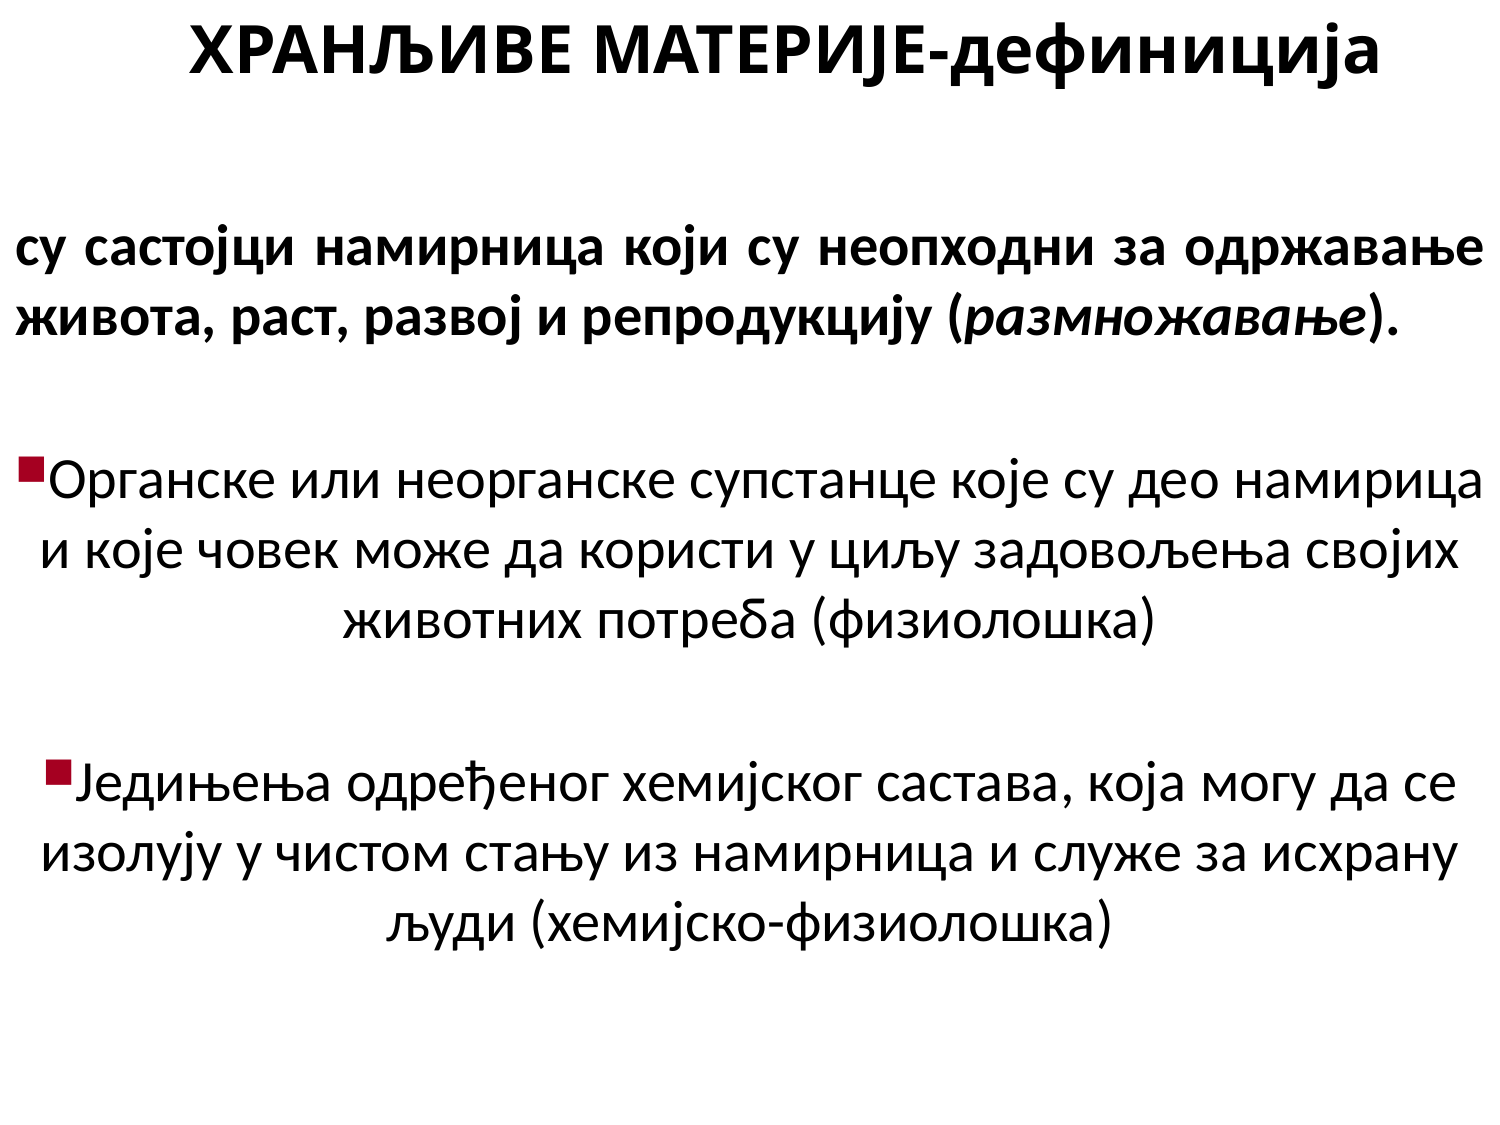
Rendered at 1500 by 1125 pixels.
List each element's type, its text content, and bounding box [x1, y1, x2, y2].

text_box ХРАНЉИВЕ МАТЕРИЈЕ-дефиниција [125, 0, 1448, 95]
subtitle су састојци намирница који су неопходни за одржавање живота, раст, развој и репродукцију (размножавање). Органске или неорганске супстанце које су део намирица и које човек може да користи у циљу задовољења својих животних потреба (физиолошка) Једињења одређеног хемијског састава, која могу да се изолују у чистом стању из намирница и служе за исхрану људи (хемијско-физиолошка) [0, 200, 1500, 1038]
